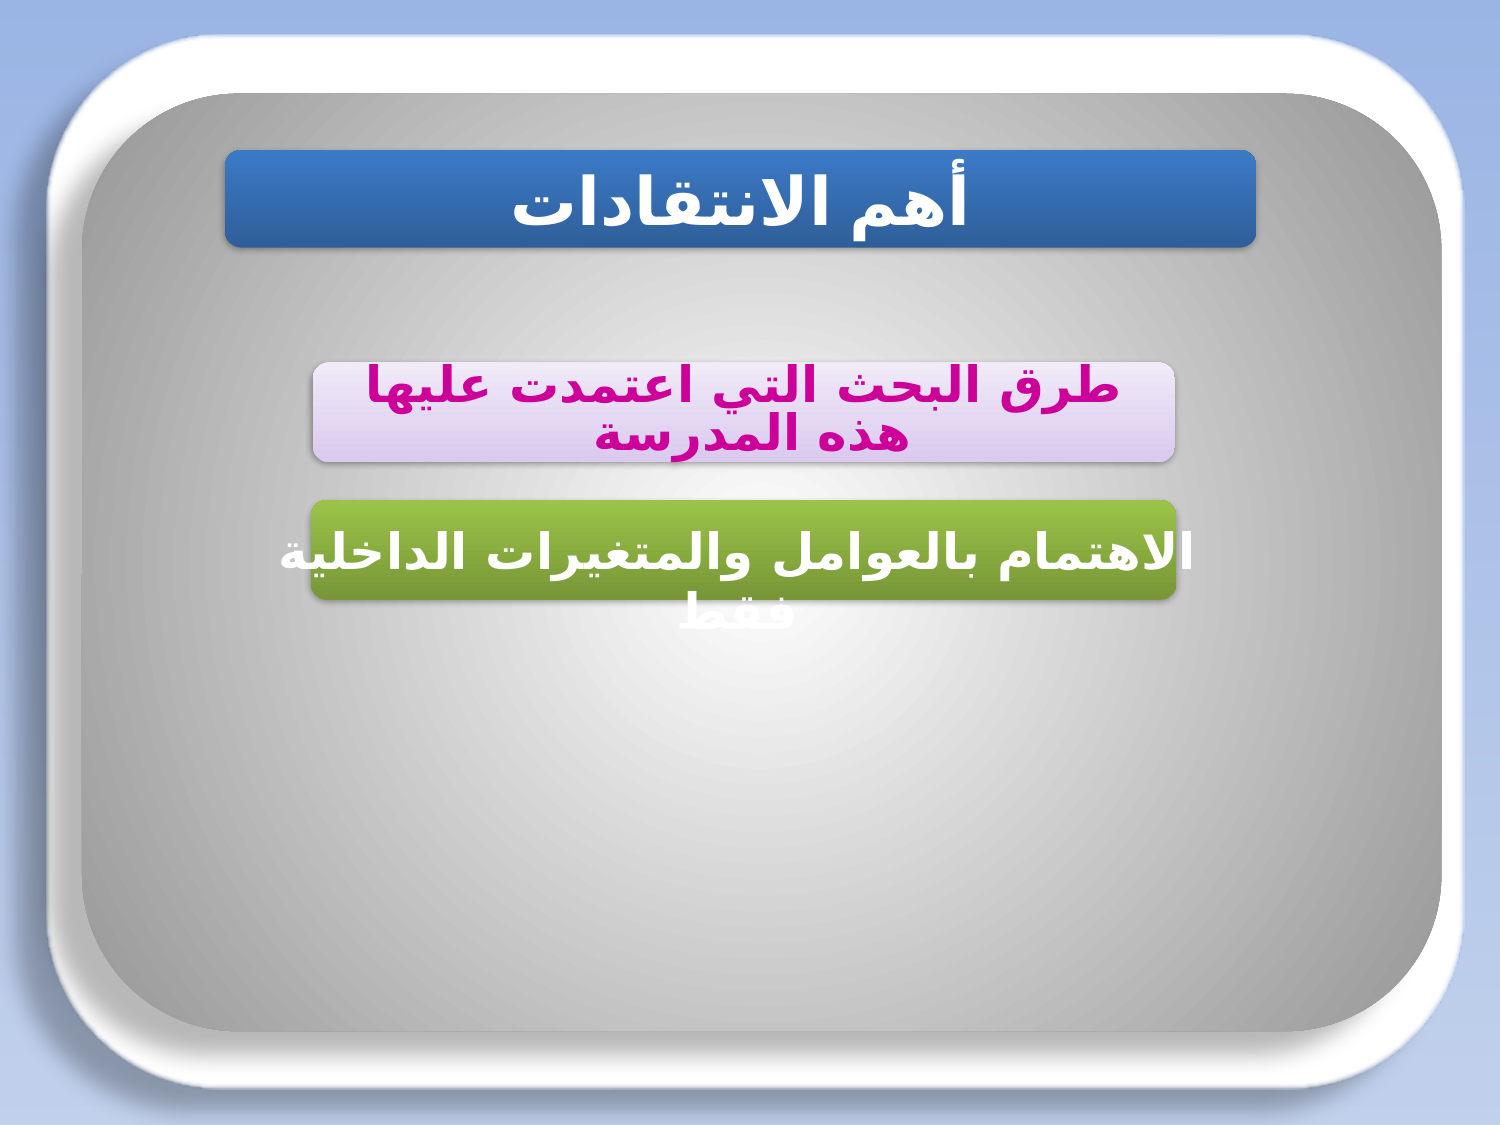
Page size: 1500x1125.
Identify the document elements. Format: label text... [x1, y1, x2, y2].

text_box طرق البحث التي اعتمدت عليها هذه المدرسة [311, 361, 1176, 464]
footer اعداد / أ. غادة الرشيد [512, 1042, 988, 1103]
text_box أهم الانتقادات [224, 149, 1257, 248]
text_box [79, 91, 1444, 1034]
text_box [49, 34, 1468, 1089]
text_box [237, 499, 1238, 601]
text_box [0, 0, 1500, 1125]
